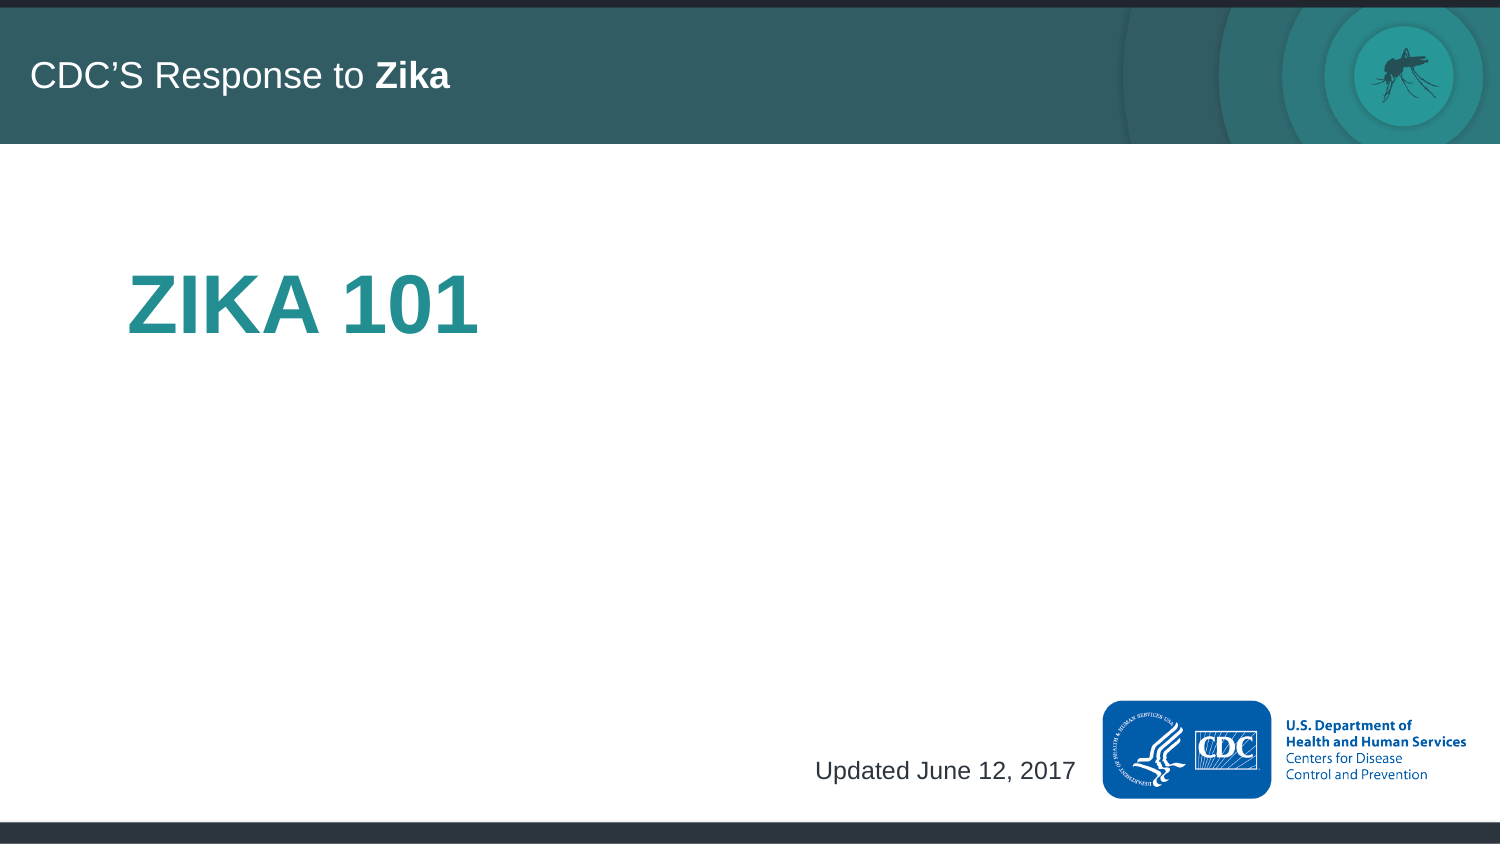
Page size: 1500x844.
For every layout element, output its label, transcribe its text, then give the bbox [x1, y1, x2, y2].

picture [0, 0, 1500, 144]
picture [1101, 699, 1466, 800]
text_box Updated June 12, 2017 [708, 747, 1092, 793]
title ZIKA 101 [112, 262, 1388, 443]
